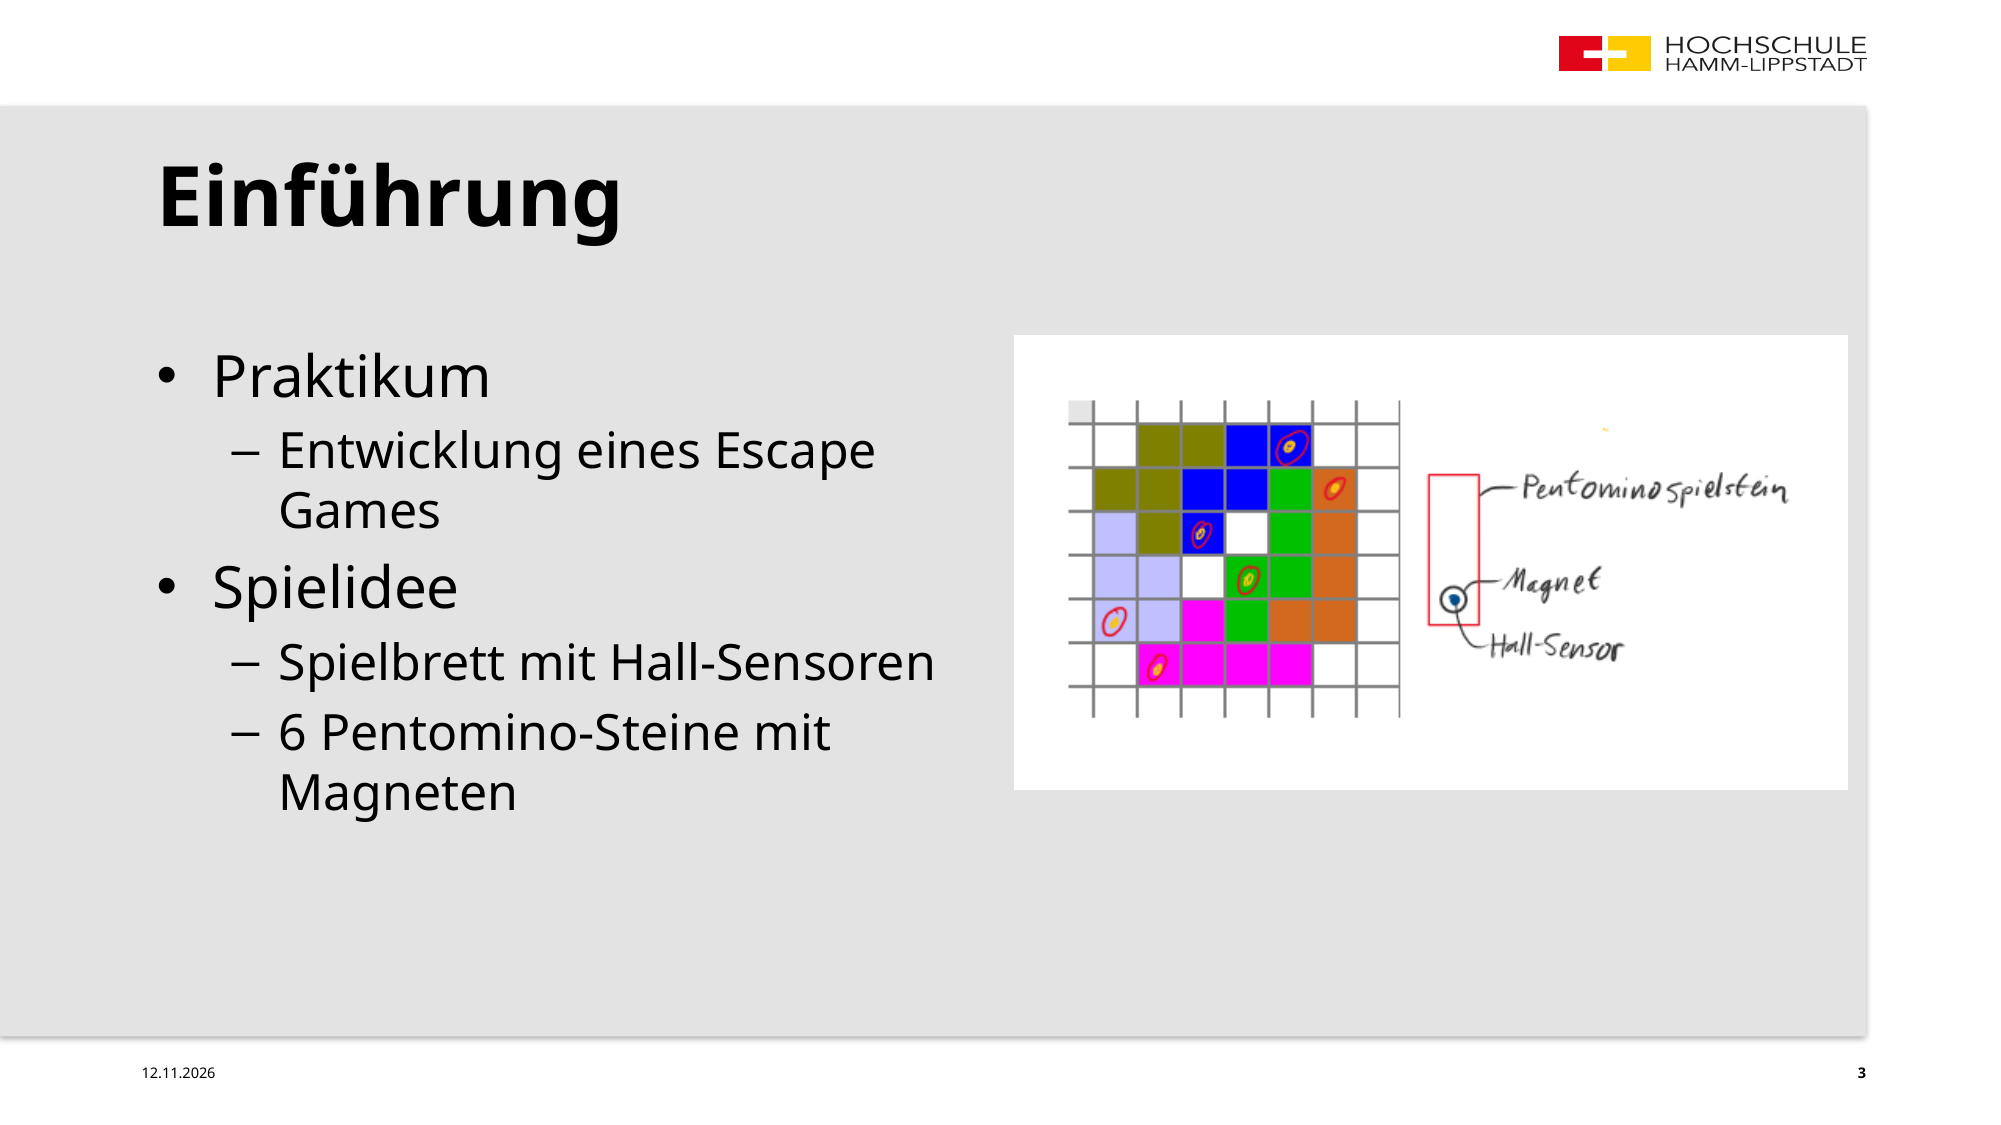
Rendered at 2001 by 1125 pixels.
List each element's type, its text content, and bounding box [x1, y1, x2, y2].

title Einführung [141, 122, 1821, 310]
list Praktikum Entwicklung eines Escape Games Spielidee Spielbrett mit Hall-Sensoren 6 Pentomino-Steine mit Magneten [141, 331, 1015, 1005]
picture [1559, 36, 1867, 71]
slide_number 3 [1399, 1065, 1867, 1084]
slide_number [141, 1065, 609, 1084]
picture [1014, 334, 1848, 791]
